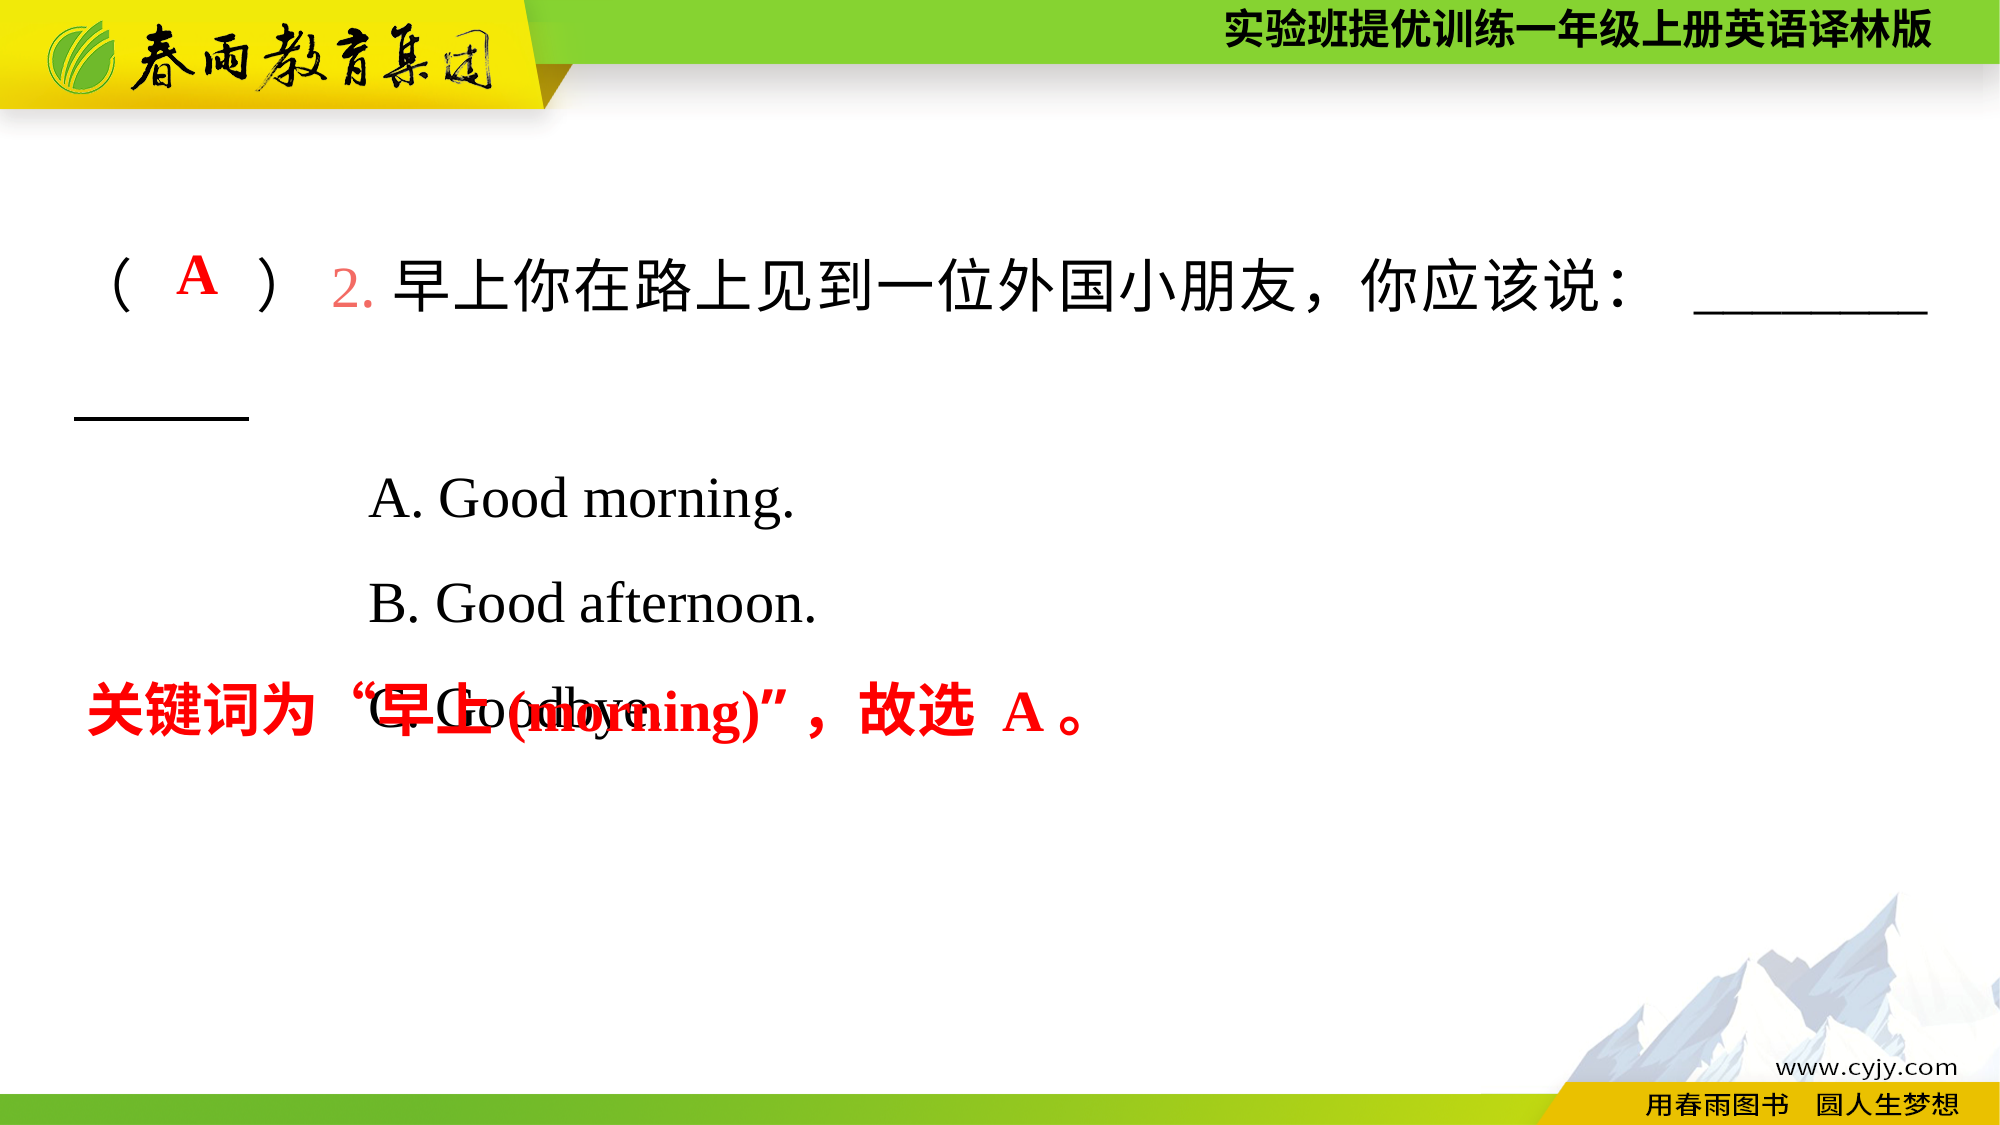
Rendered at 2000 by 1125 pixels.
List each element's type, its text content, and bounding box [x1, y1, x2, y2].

text_box A [161, 228, 234, 314]
picture [0, 0, 2000, 1125]
list （ ）2.早上你在路上见到一位外国小朋友，你应该说： ________ A. Good morning. B. Good afternoon. C. Goodbye. [59, 206, 1944, 647]
text_box 关键词为“早上(morning)”，故选 A。 [71, 665, 1201, 751]
